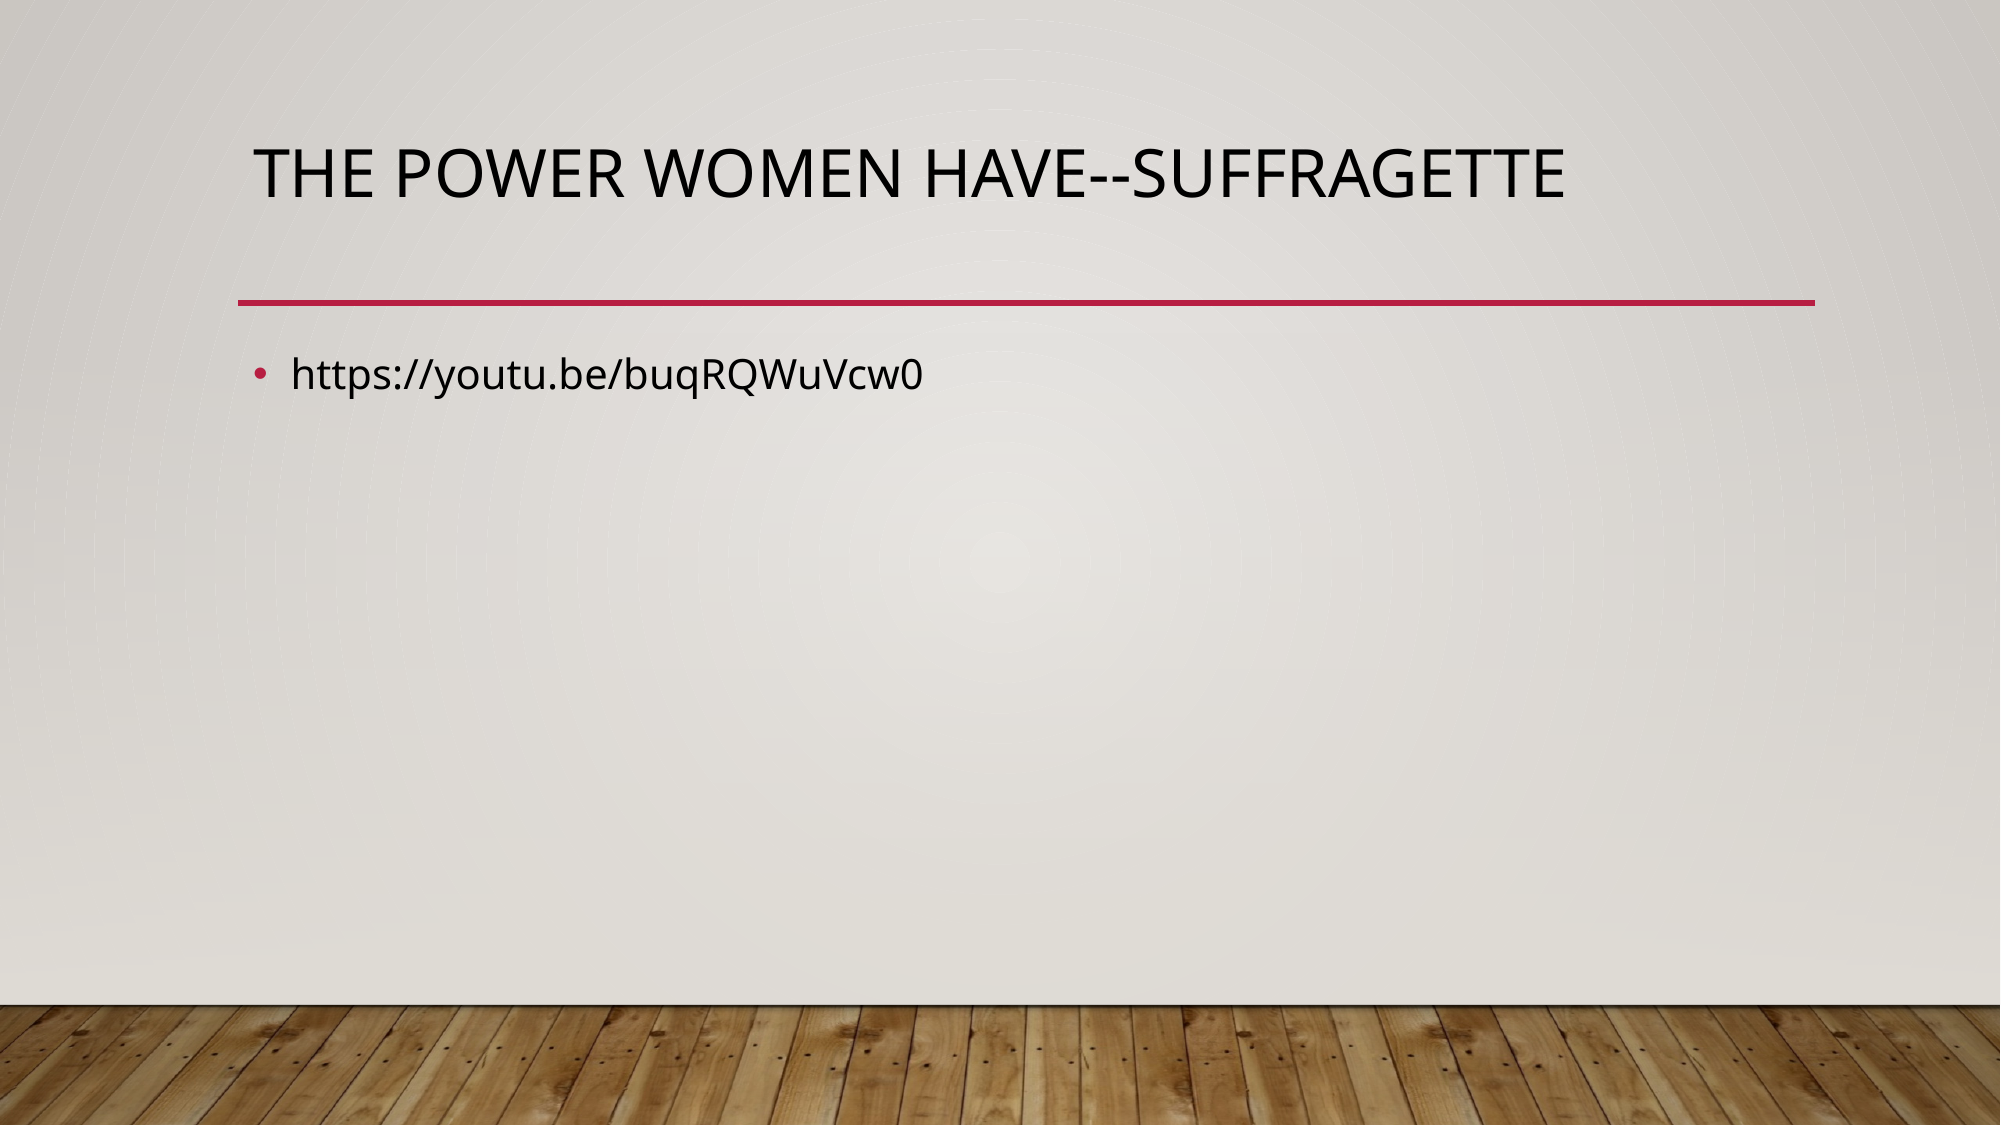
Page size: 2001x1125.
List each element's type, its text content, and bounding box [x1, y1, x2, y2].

picture [0, 1005, 2000, 1125]
list https://youtu.be/buqRQWuVcw0 [238, 330, 1814, 897]
title The power women have--suffragette [238, 131, 1814, 305]
